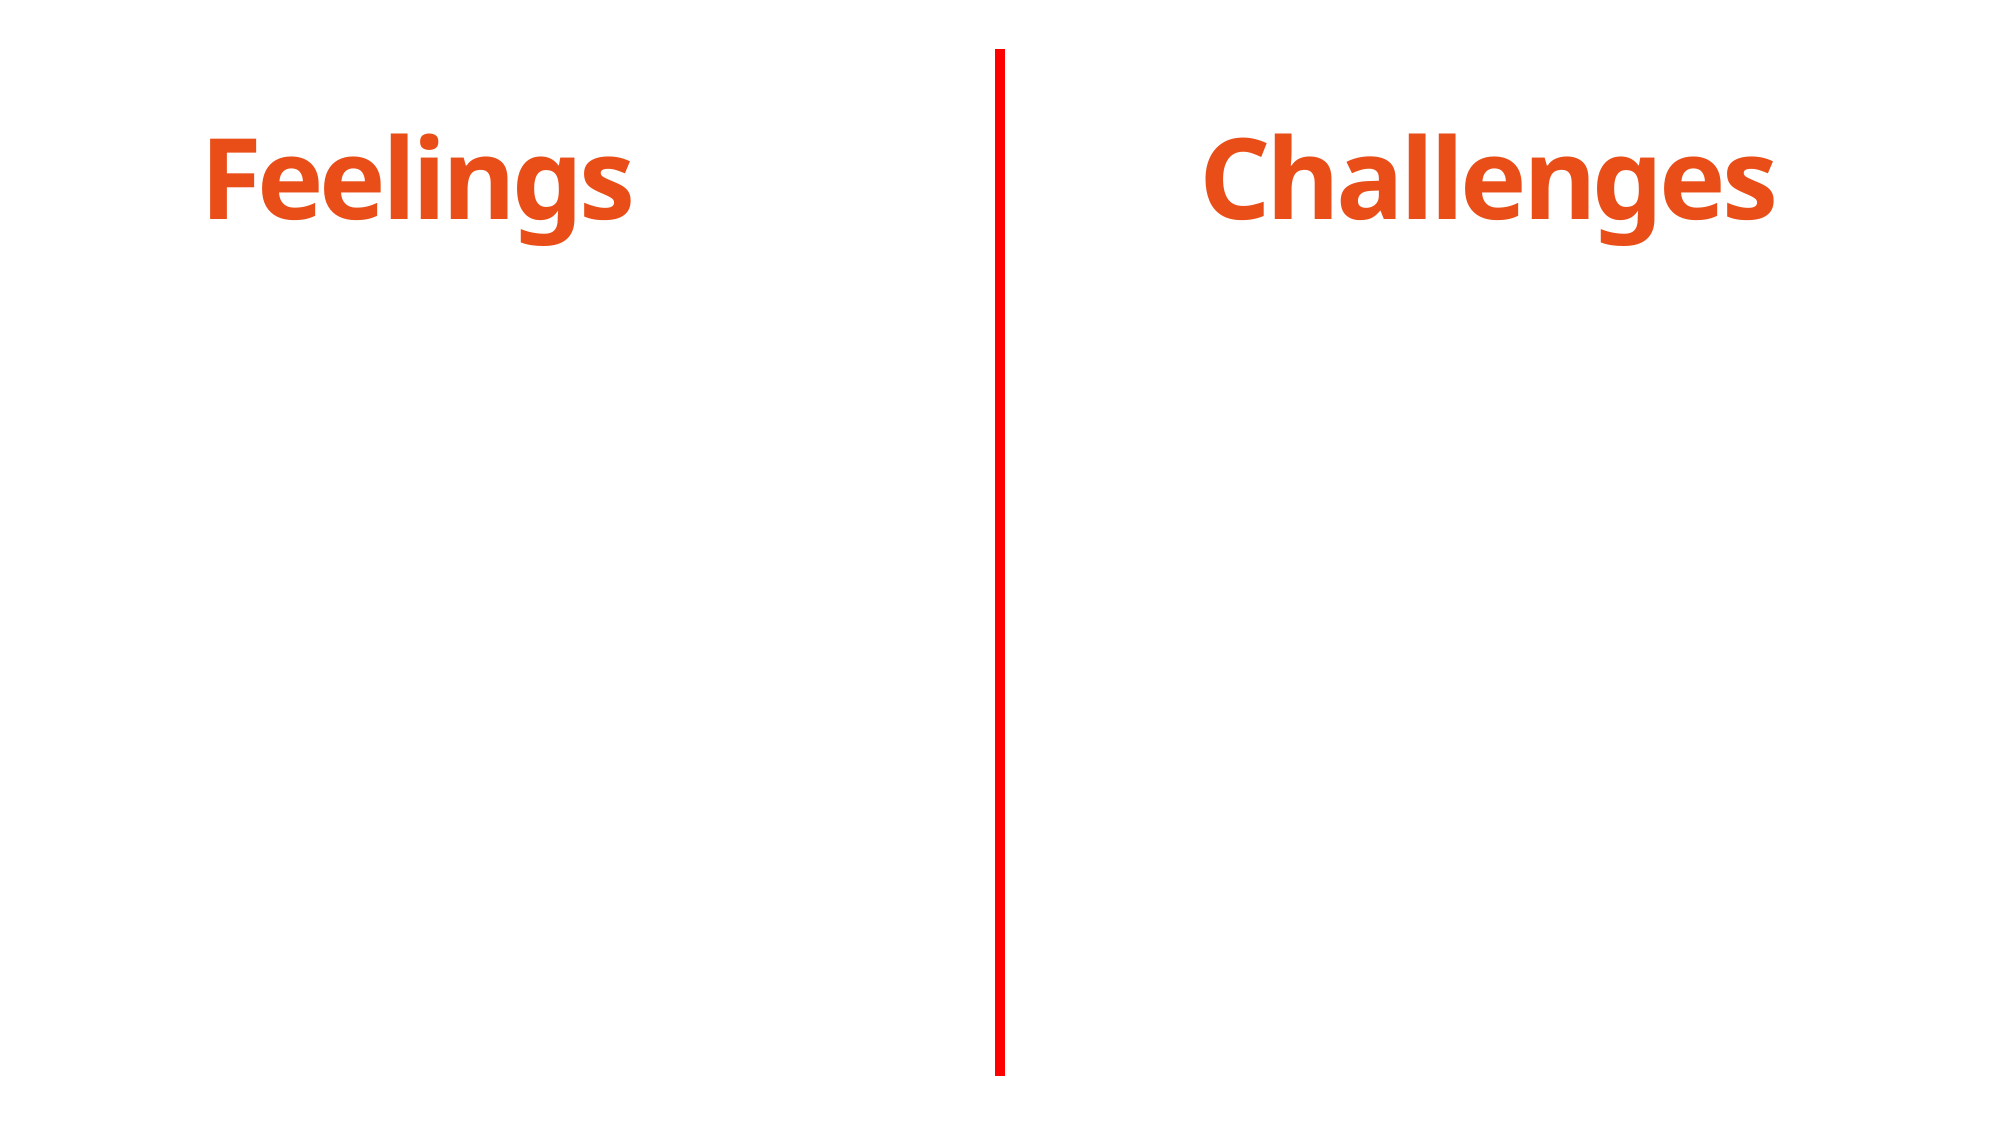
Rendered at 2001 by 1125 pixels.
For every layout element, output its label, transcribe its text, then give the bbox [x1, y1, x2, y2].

text_box Challenges [1160, 105, 1818, 262]
title Feelings [89, 105, 747, 262]
